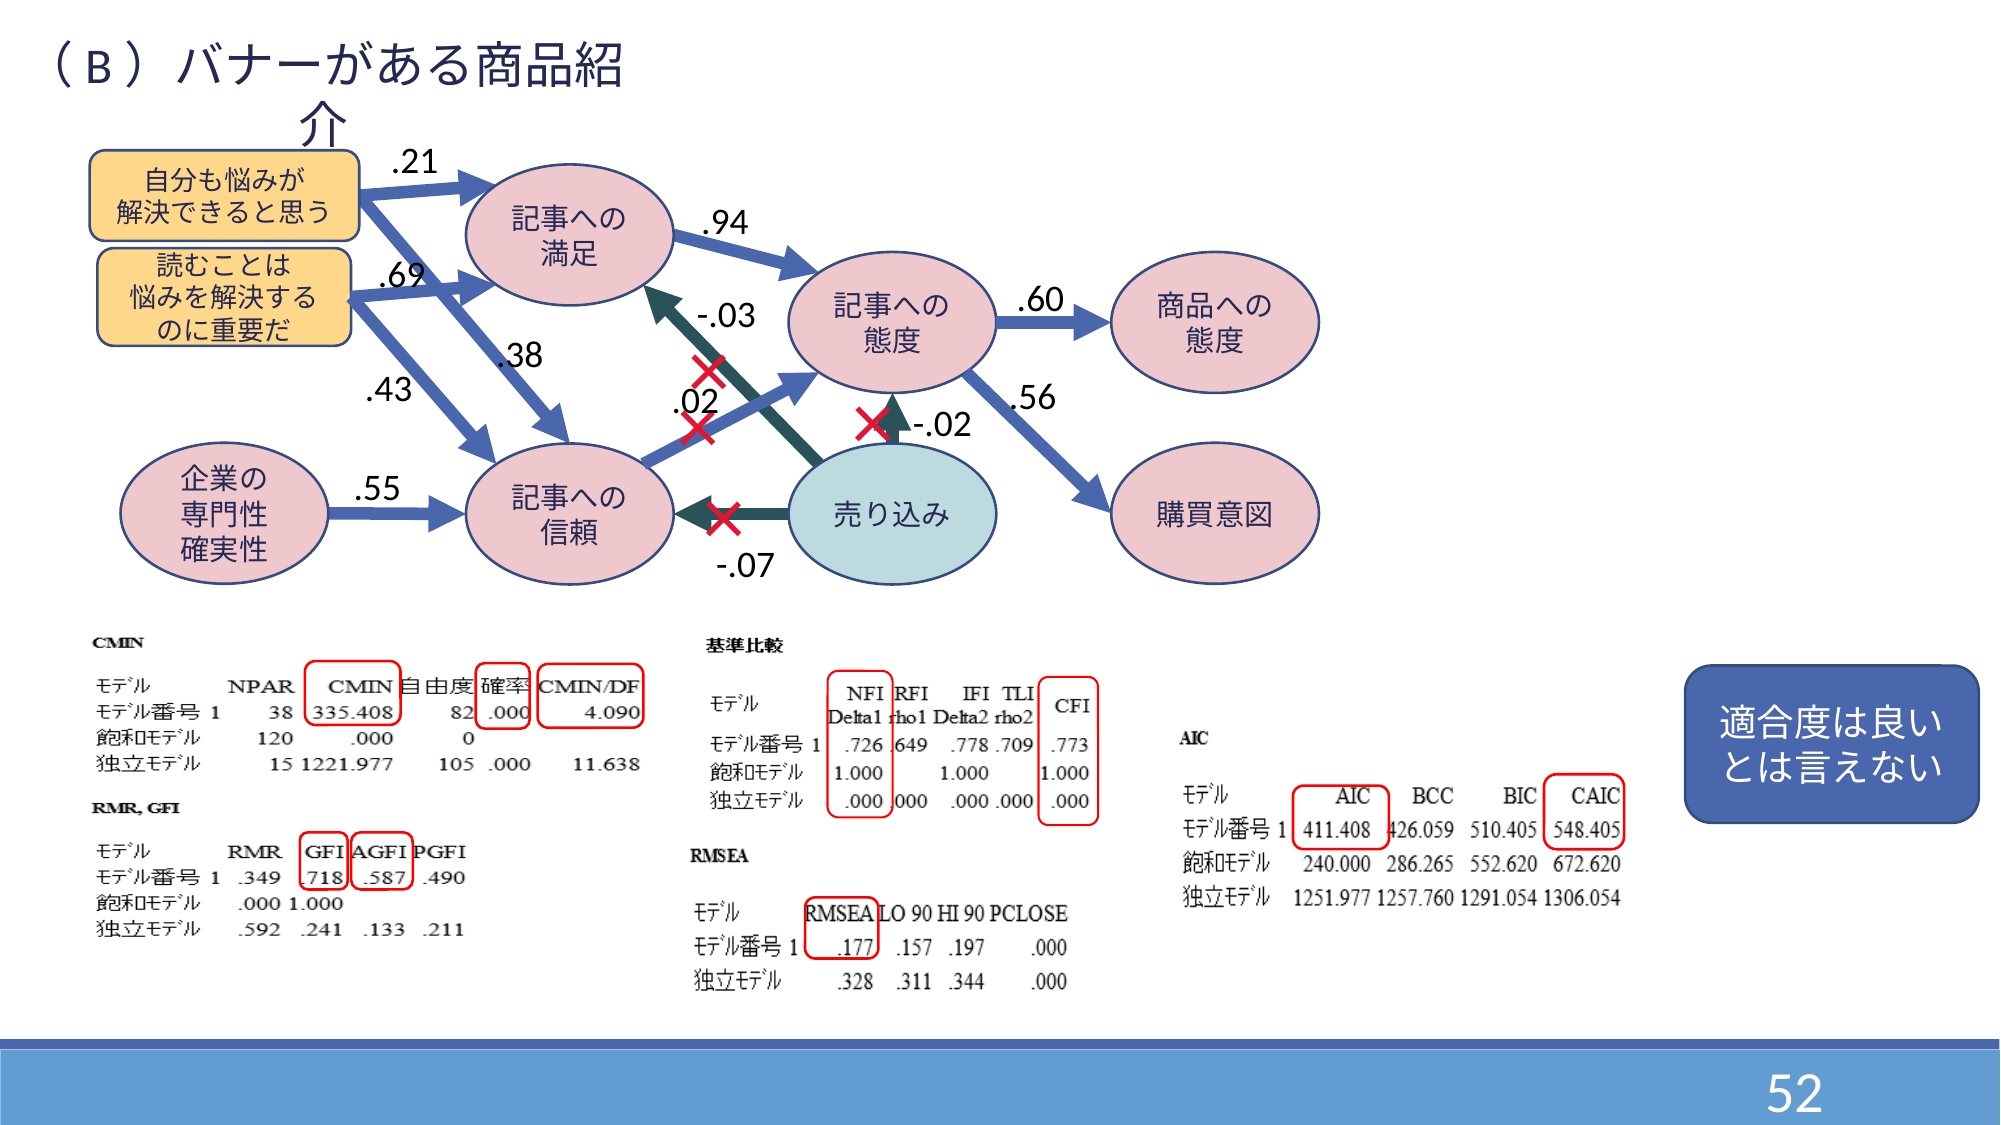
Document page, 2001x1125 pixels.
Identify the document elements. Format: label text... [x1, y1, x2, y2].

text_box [826, 670, 1099, 826]
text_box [299, 660, 644, 890]
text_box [1292, 773, 1625, 850]
picture [688, 831, 1139, 1025]
picture [700, 631, 1625, 929]
slide_number 52 [1624, 1059, 1840, 1120]
text_box （B）バナーがある商品紹介 [4, 26, 644, 161]
picture [85, 630, 656, 945]
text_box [89, 149, 335, 585]
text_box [1116, 149, 1320, 585]
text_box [338, 128, 1107, 594]
text_box 適合度は良いとは言えない [1683, 664, 1981, 825]
